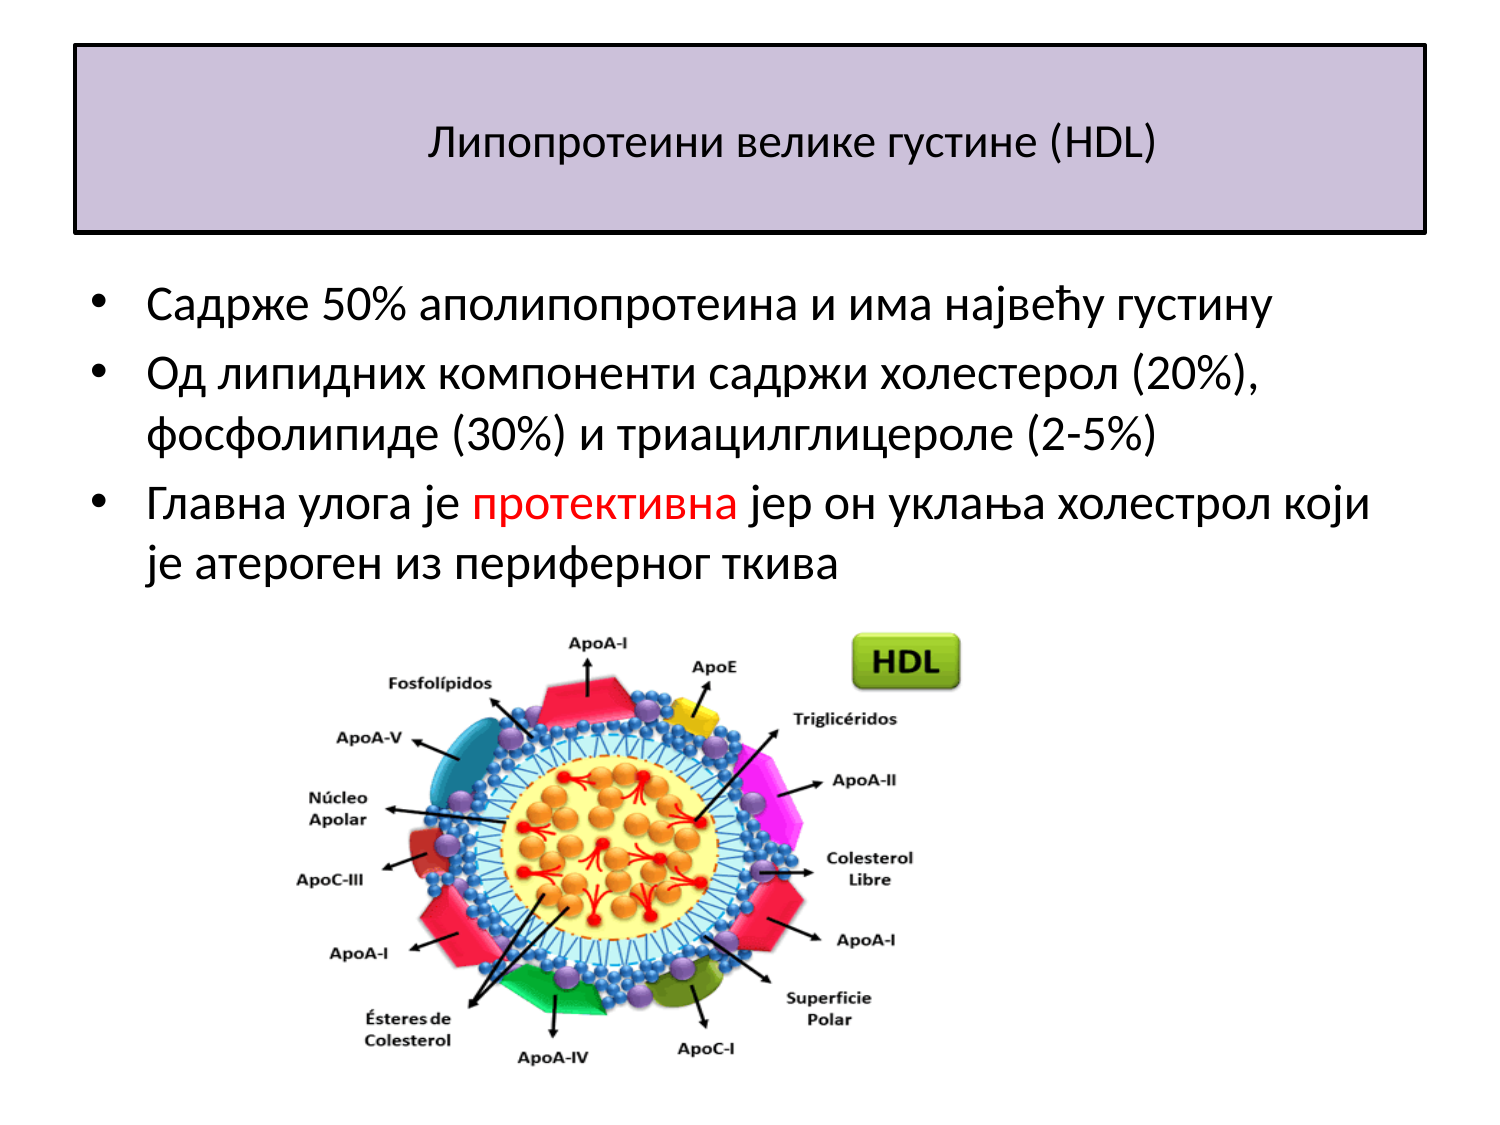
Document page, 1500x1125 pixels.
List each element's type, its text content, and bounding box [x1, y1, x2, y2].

title Липопротеини велике густине (HDL) [73, 43, 1427, 235]
list Садрже 50% аполипопротеина и има највећу густину Од липидних компоненти садржи холестерол (20%), фосфолипиде (30%) и триацилглицероле (2-5%) Главна улога је протективна јер он уклања холестрол који је атероген из периферног ткива [75, 262, 1425, 1005]
picture [274, 612, 994, 1083]
